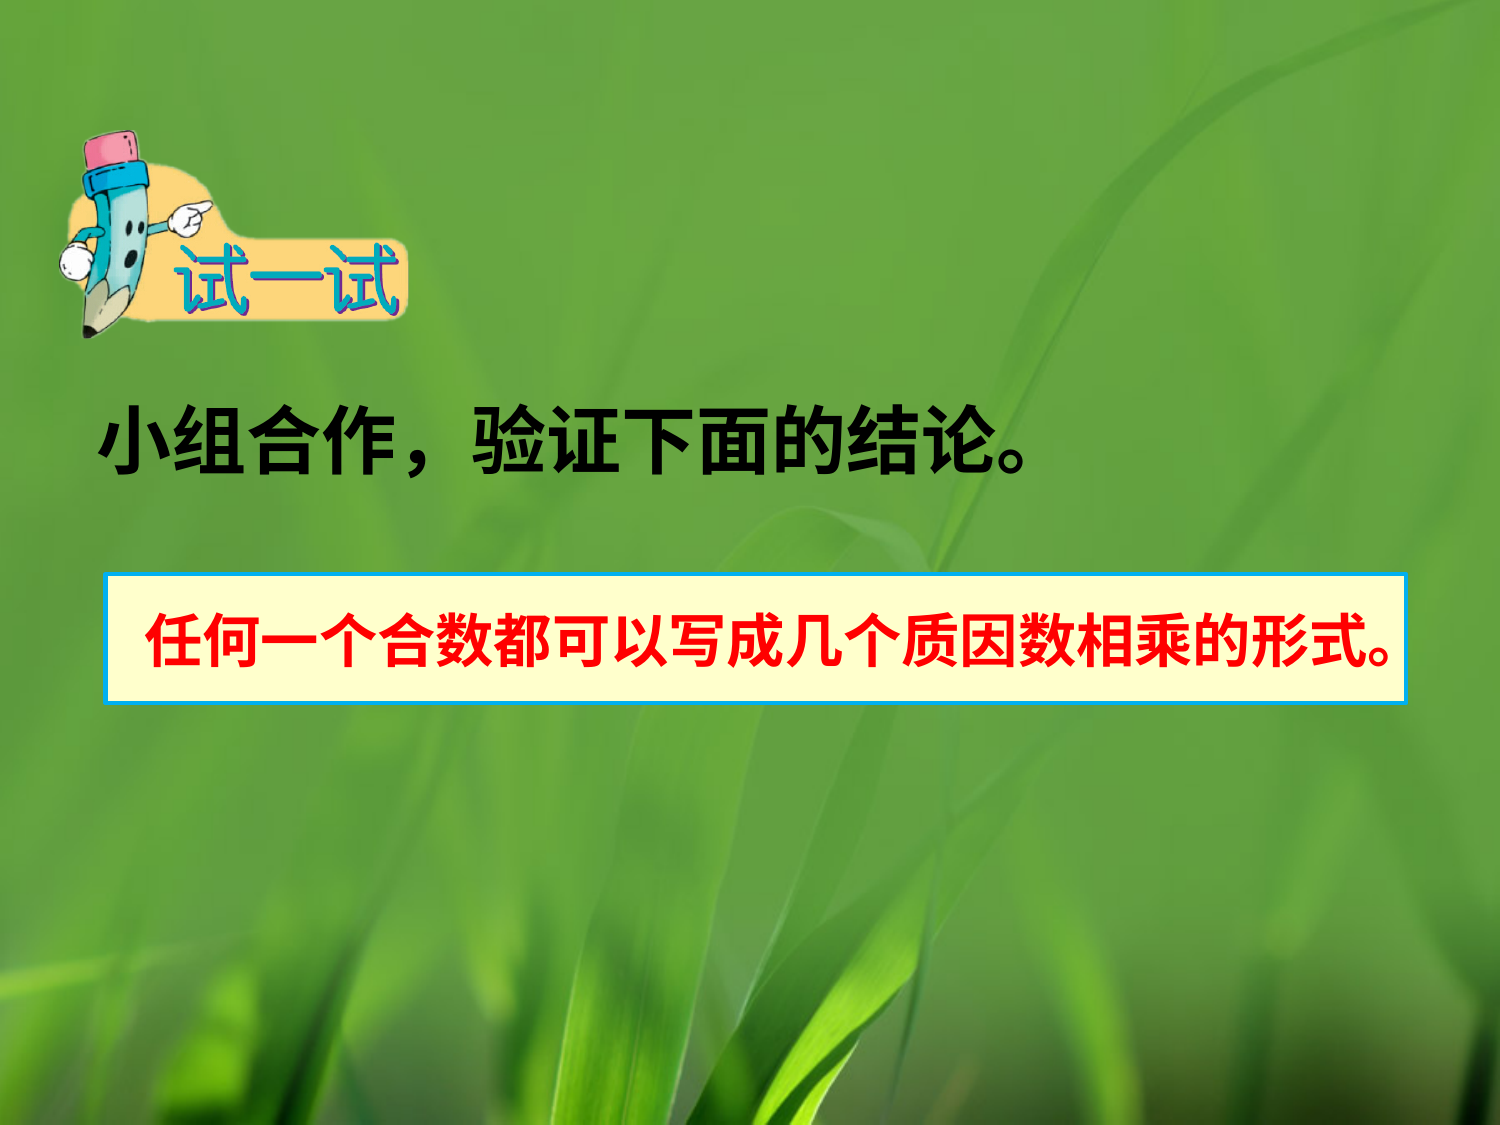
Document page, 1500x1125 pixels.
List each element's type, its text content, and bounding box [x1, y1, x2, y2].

text_box 小组合作，验证下面的结论。 [82, 386, 1289, 491]
picture [0, 0, 1500, 1125]
text_box 任何一个合数都可以写成几个质因数相乘的形式。 [103, 572, 1408, 705]
